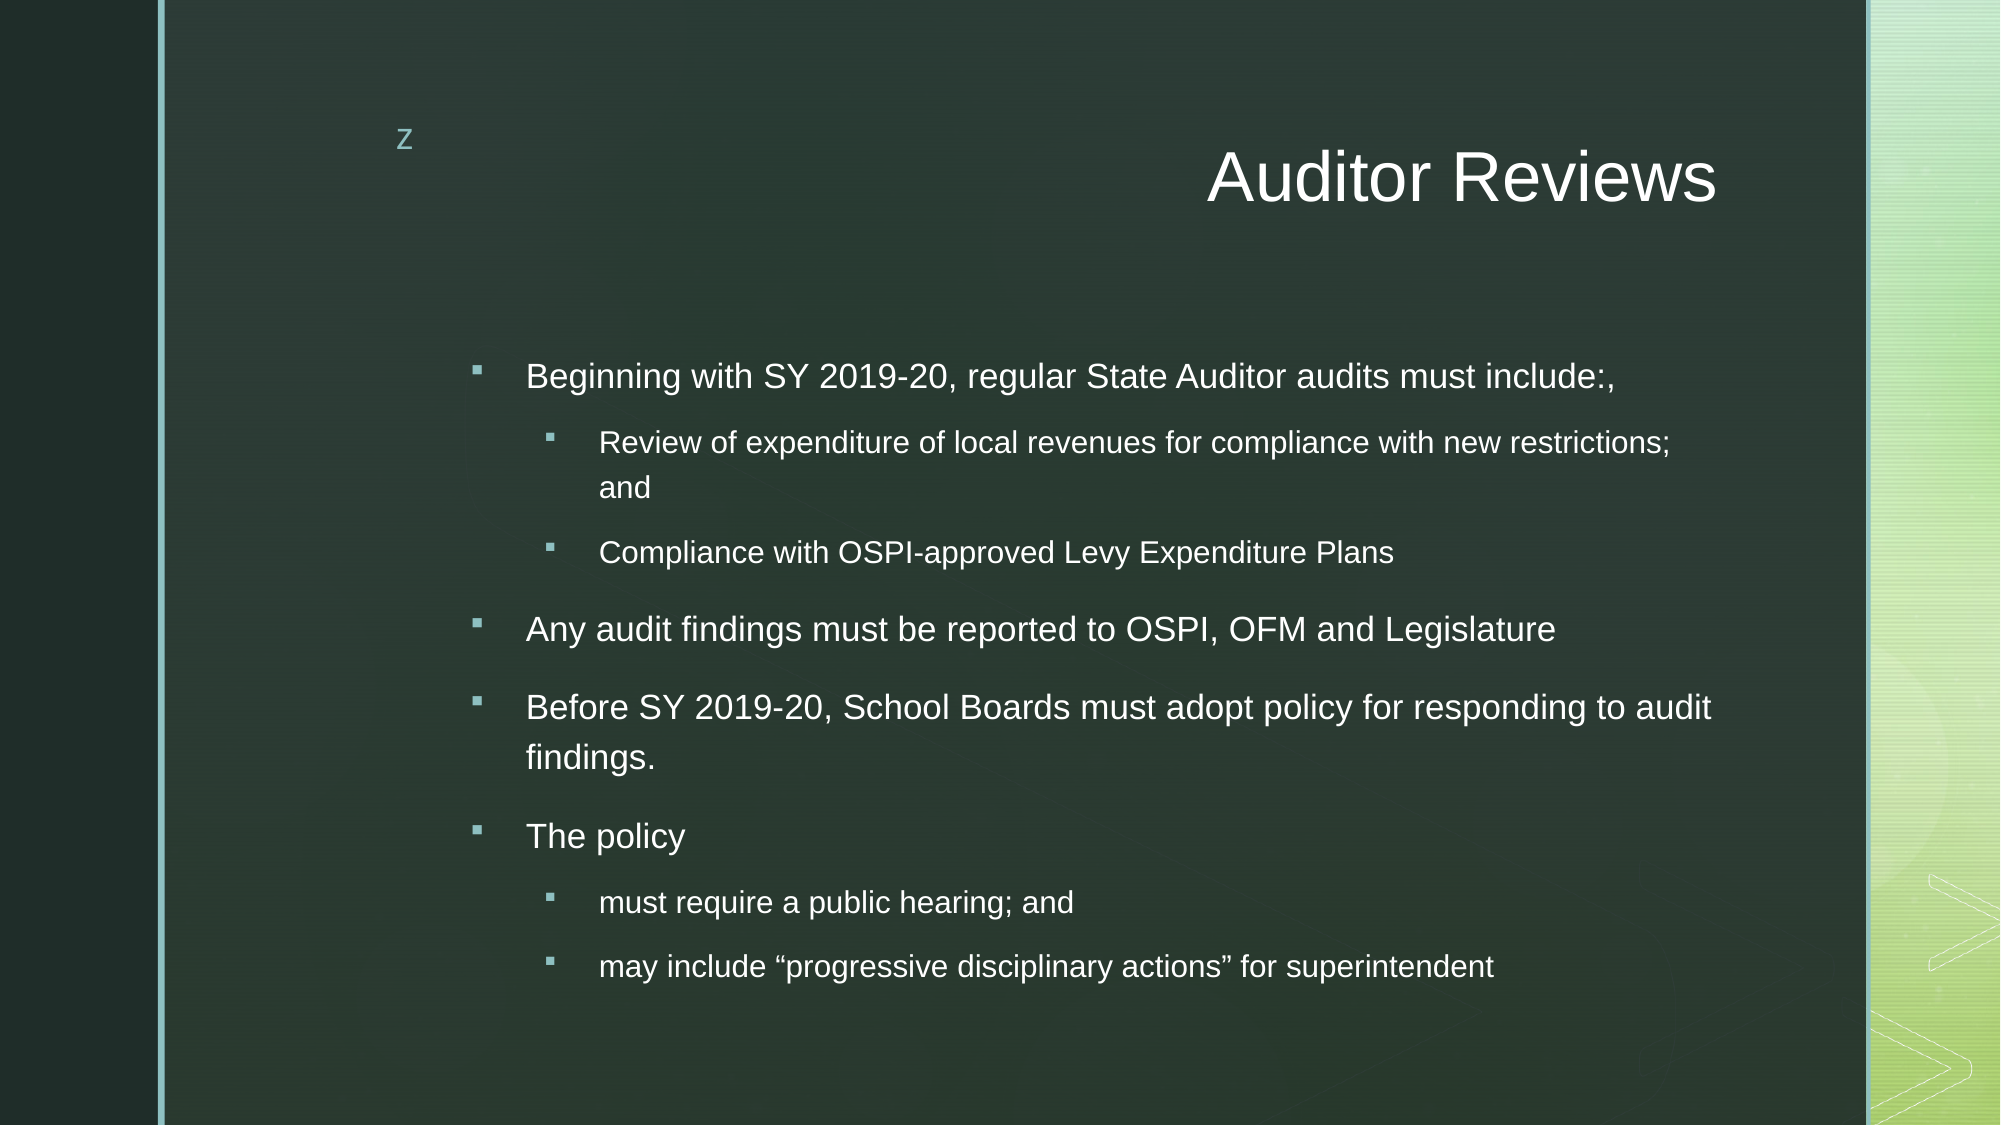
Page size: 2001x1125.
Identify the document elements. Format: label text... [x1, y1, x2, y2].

picture [1871, 0, 2001, 1125]
title Auditor Reviews [428, 132, 1734, 310]
list Beginning with SY 2019-20, regular State Auditor audits must include:, Review of expenditure of local revenues for compliance with new restrictions; and Compliance with OSPI-approved Levy Expenditure Plans Any audit findings must be reported to OSPI, OFM and Legislature Before SY 2019-20, School Boards must adopt policy for responding to audit findings. The policy must require a public hearing; and may include “progressive disciplinary actions” for superintendent [454, 336, 1734, 993]
